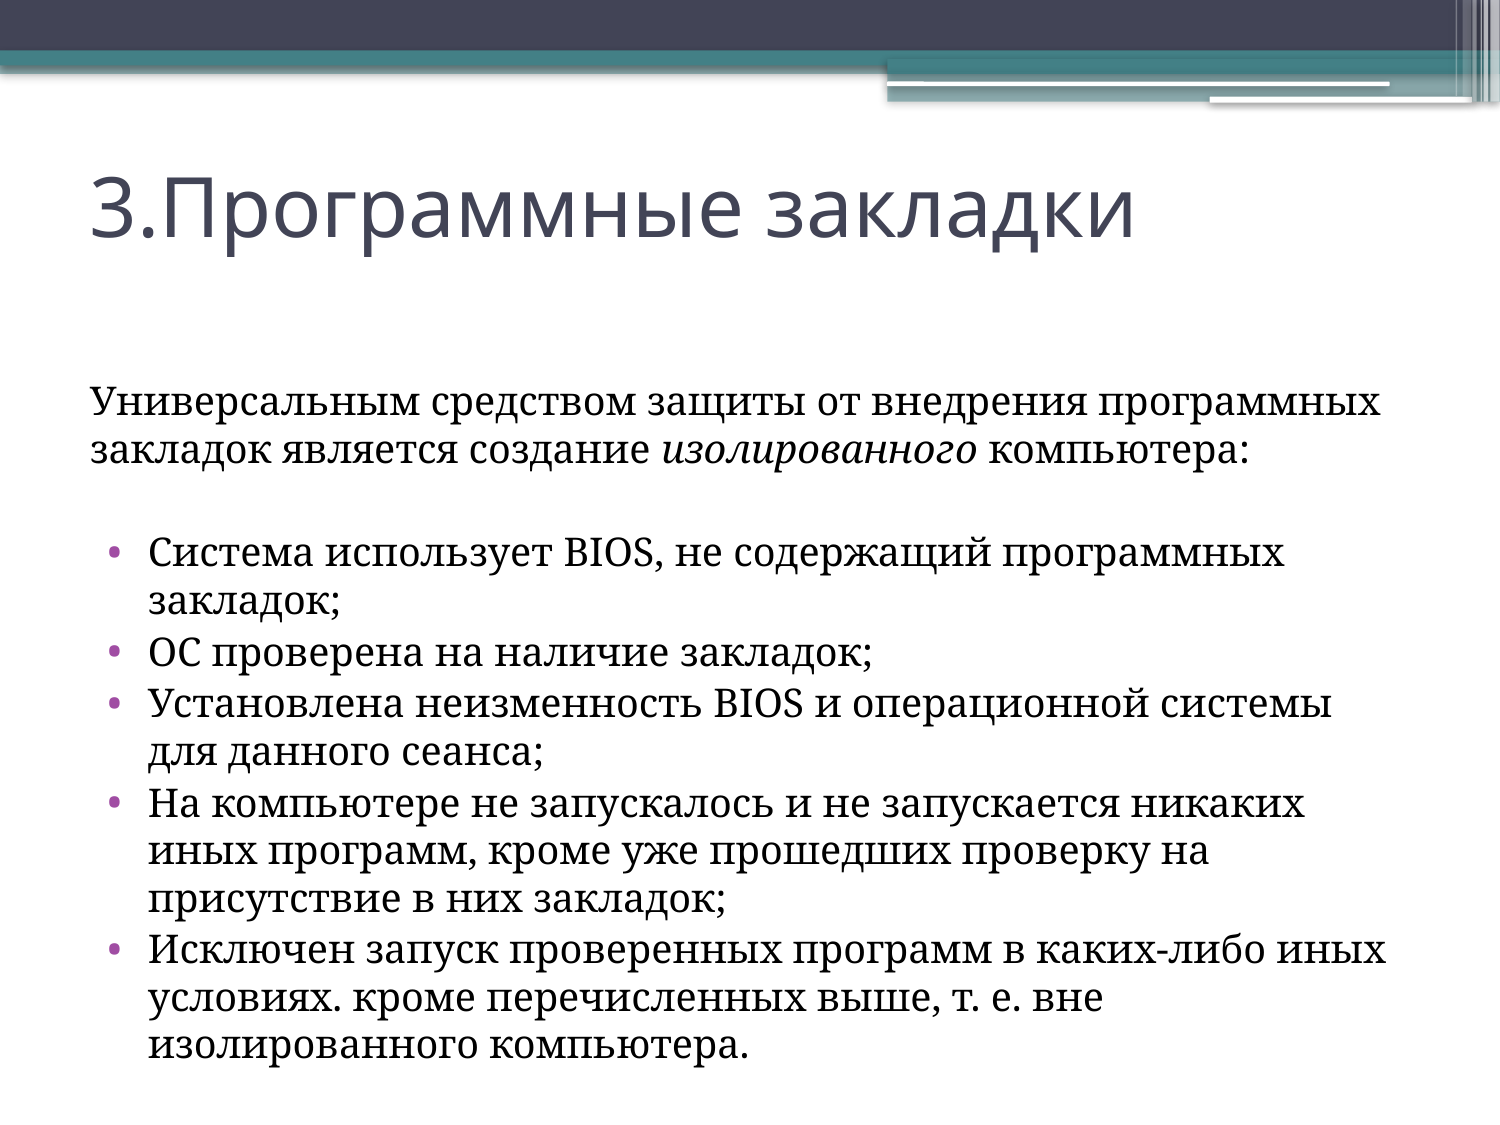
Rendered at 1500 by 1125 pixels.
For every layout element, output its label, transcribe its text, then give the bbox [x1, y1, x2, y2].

title 3.Программные закладки [75, 117, 1425, 293]
list Универсальным средством защиты от внедрения программных закладок является создание изолированного компьютера: Система использует BIOS, не содержащий программных закладок; ОС проверена на наличие закладок; Установлена неизменность BIOS и операционной системы для данного сеанса; На компьютере не запускалось и не запускается никаких иных программ, кроме уже прошедших проверку на присутствие в них закладок; Исключен запуск проверенных программ в каких-либо иных условиях. кроме перечисленных выше, т. е. вне изолированного компьютера. [75, 368, 1425, 1079]
